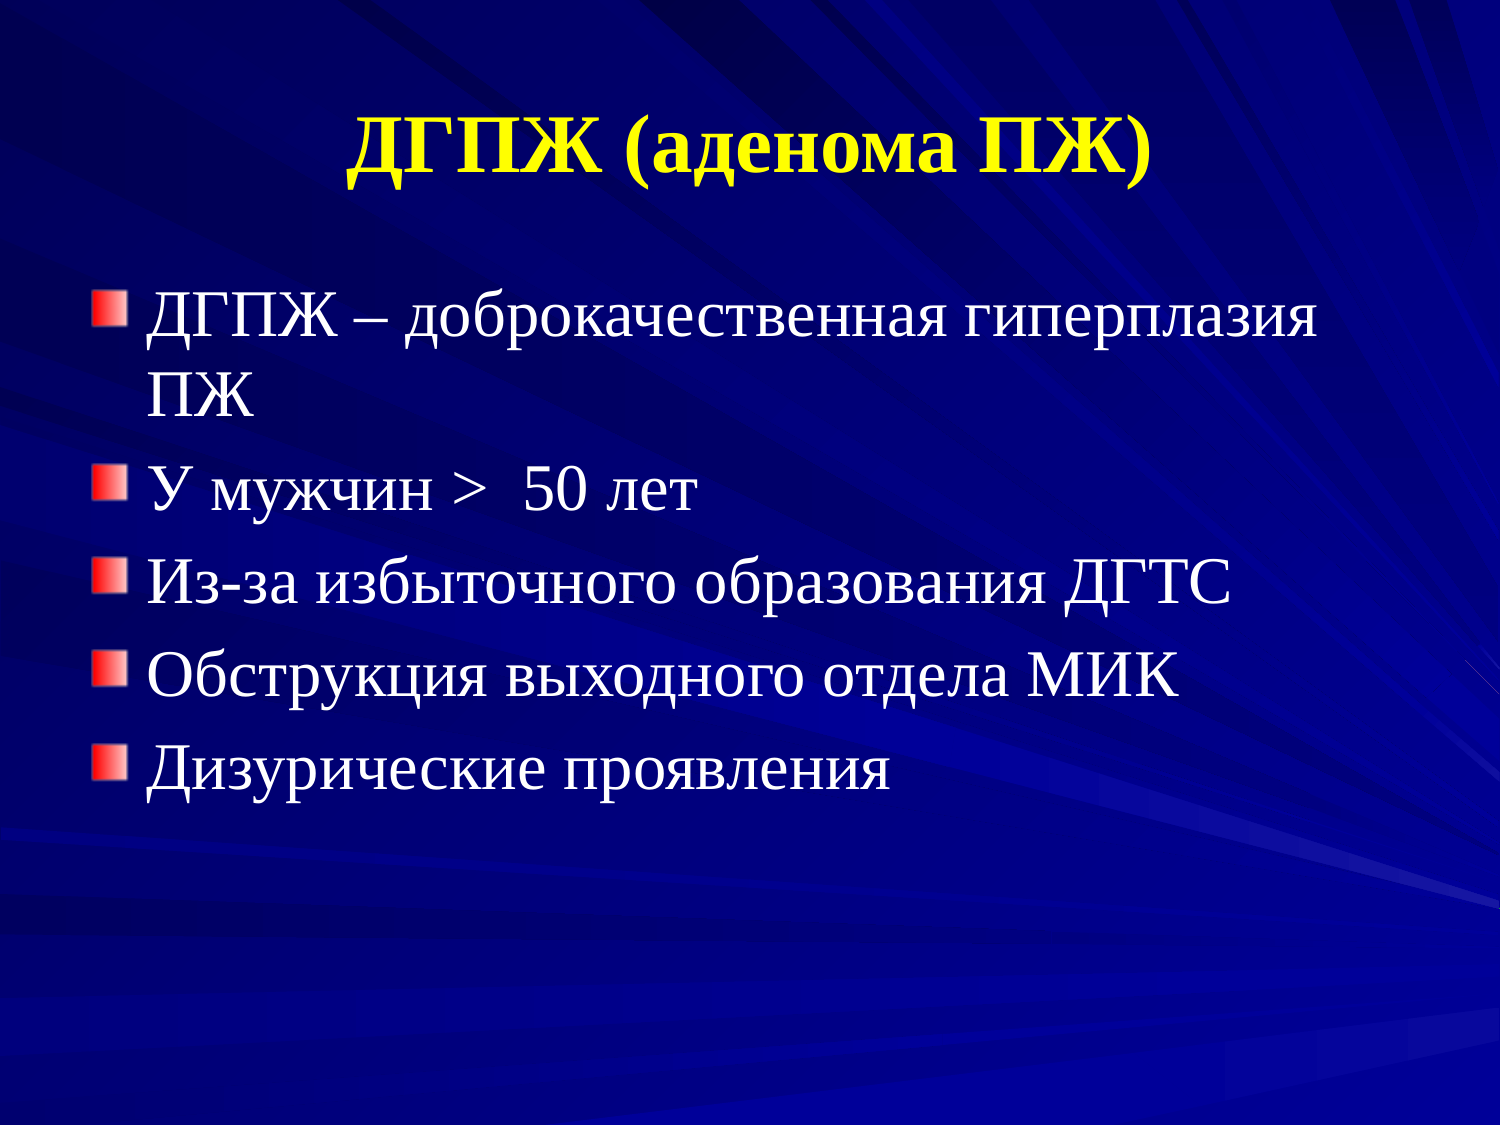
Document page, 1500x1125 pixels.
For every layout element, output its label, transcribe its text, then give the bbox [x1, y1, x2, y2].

list ДГПЖ – доброкачественная гиперплазия ПЖ У мужчин > 50 лет Из-за избыточного образования ДГТС Обструкция выходного отдела МИК Дизурические проявления [74, 262, 1426, 1006]
picture [90, 555, 132, 598]
picture [90, 742, 132, 785]
picture [90, 648, 132, 691]
picture [90, 288, 132, 331]
picture [90, 462, 132, 505]
title ДГПЖ (аденома ПЖ) [74, 45, 1426, 234]
